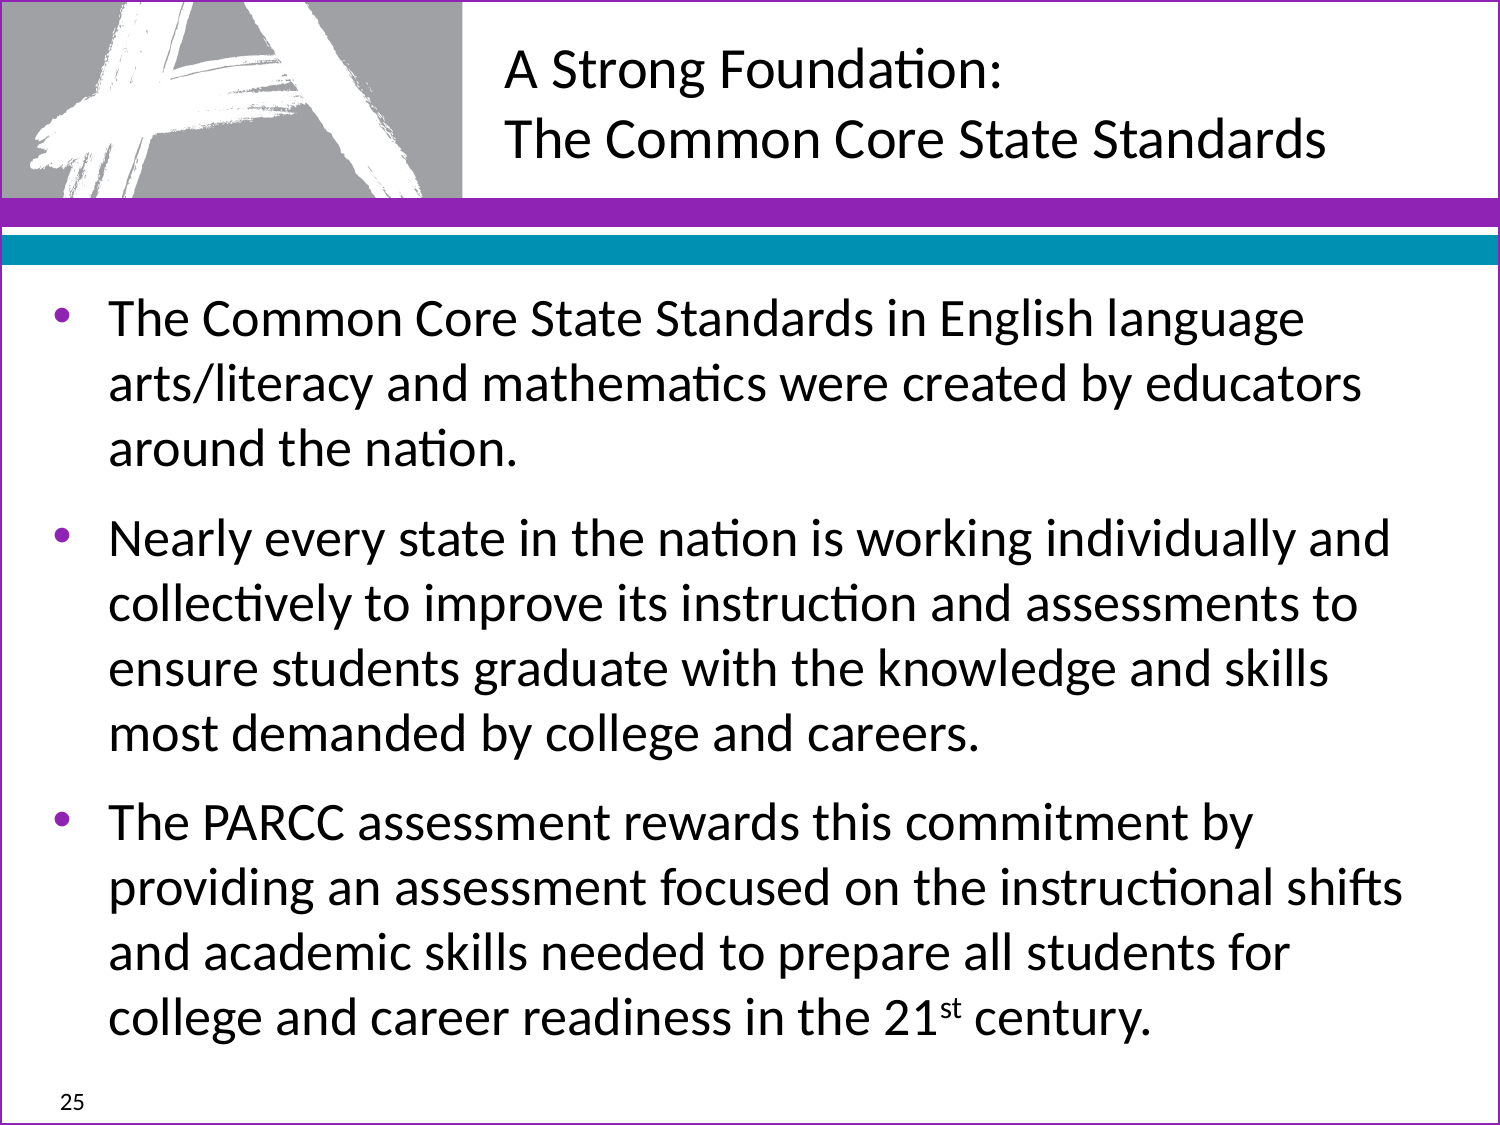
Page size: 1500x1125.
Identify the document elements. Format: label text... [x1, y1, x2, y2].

list The Common Core State Standards in English language arts/literacy and mathematics were created by educators around the nation. Nearly every state in the nation is working individually and collectively to improve its instruction and assessments to ensure students graduate with the knowledge and skills most demanded by college and careers. The PARCC assessment rewards this commitment by providing an assessment focused on the instructional shifts and academic skills needed to prepare all students for college and career readiness in the 21st century. [37, 275, 1438, 1100]
picture [2, 2, 462, 198]
slide_number 25 [0, 1077, 100, 1125]
title A Strong Foundation: The Common Core State Standards [462, 0, 1500, 200]
